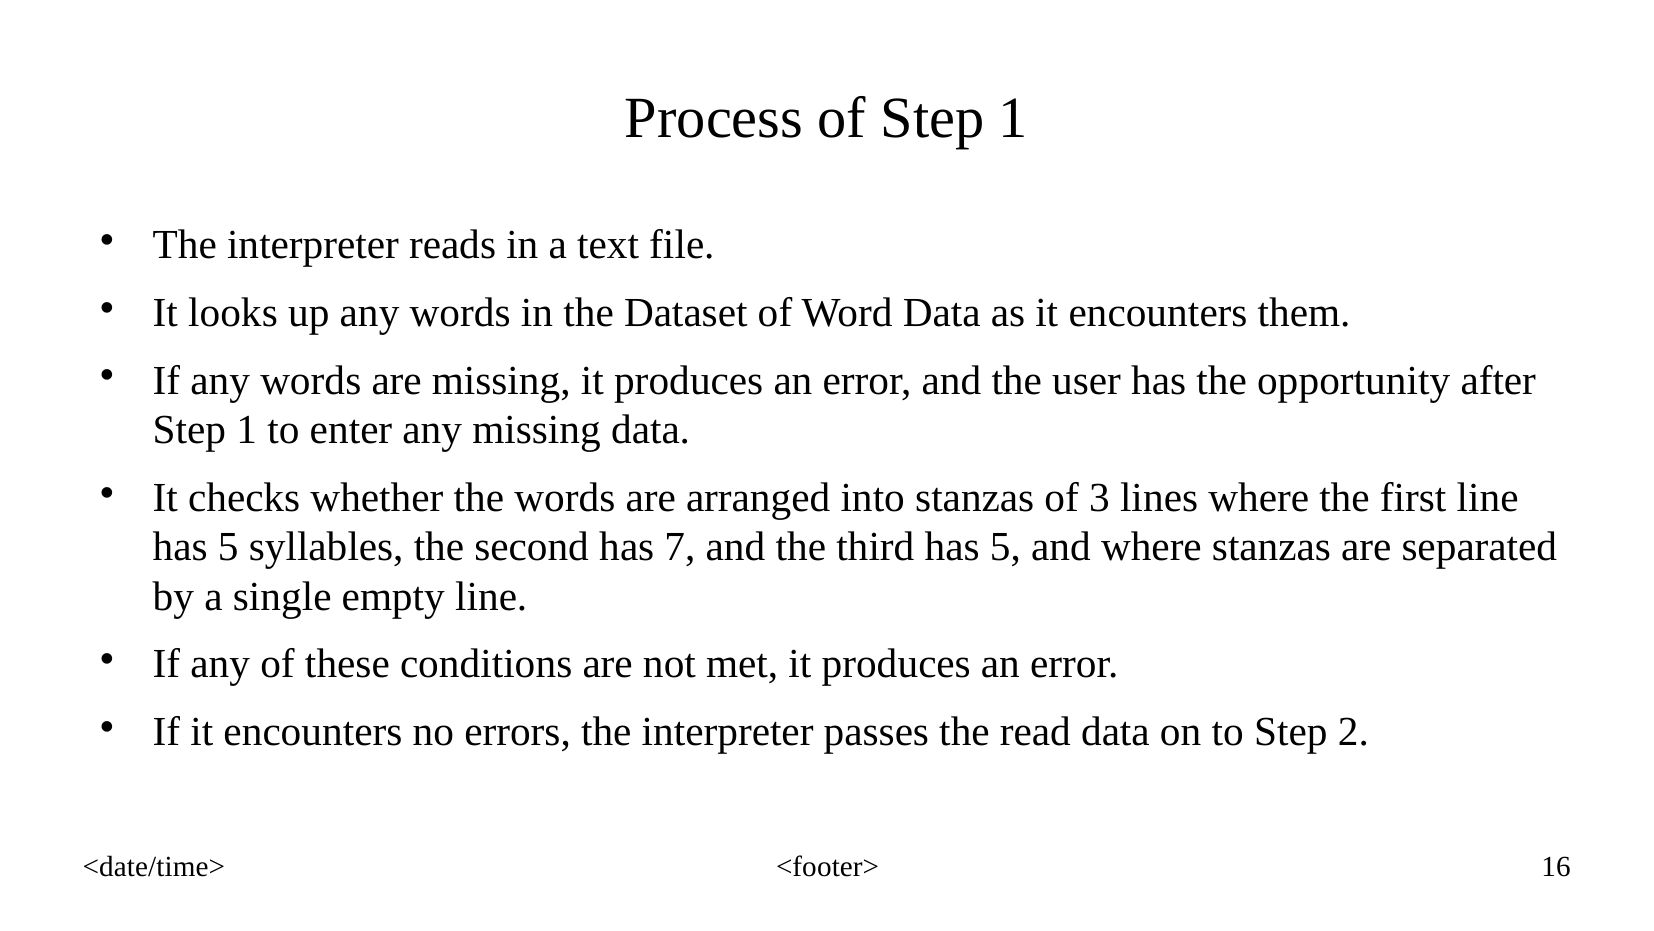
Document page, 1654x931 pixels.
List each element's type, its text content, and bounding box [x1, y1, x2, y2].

text_box Process of Step 1 [82, 37, 1571, 193]
text_box The interpreter reads in a text file. It looks up any words in the Dataset of Word Data as it encounters them. If any words are missing, it produces an error, and the user has the opportunity after Step 1 to enter any missing data. It checks whether the words are arranged into stanzas of 3 lines where the first line has 5 syllables, the second has 7, and the third has 5, and where stanzas are separated by a single empty line. If any of these conditions are not met, it produces an error. If it encounters no errors, the interpreter passes the read data on to Step 2. [82, 217, 1571, 758]
